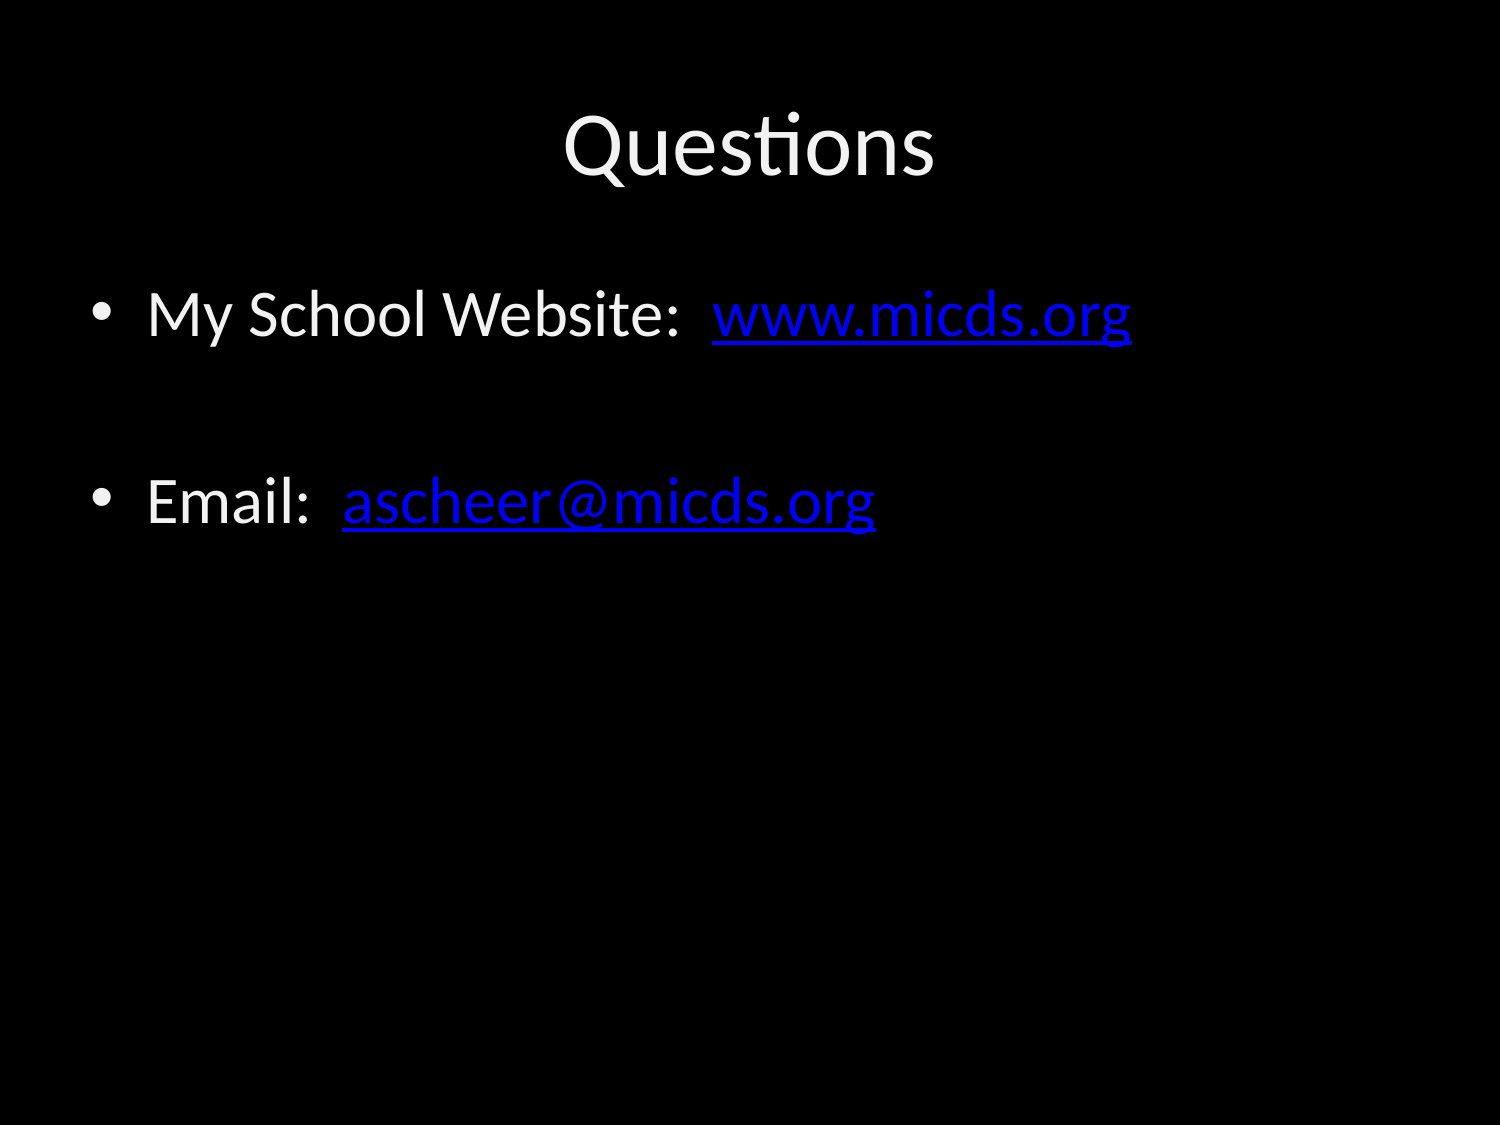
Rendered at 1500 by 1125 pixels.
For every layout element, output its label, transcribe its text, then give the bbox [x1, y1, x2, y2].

list My School Website: www.micds.org Email: ascheer@micds.org [75, 262, 1425, 1005]
title Questions [75, 45, 1425, 233]
